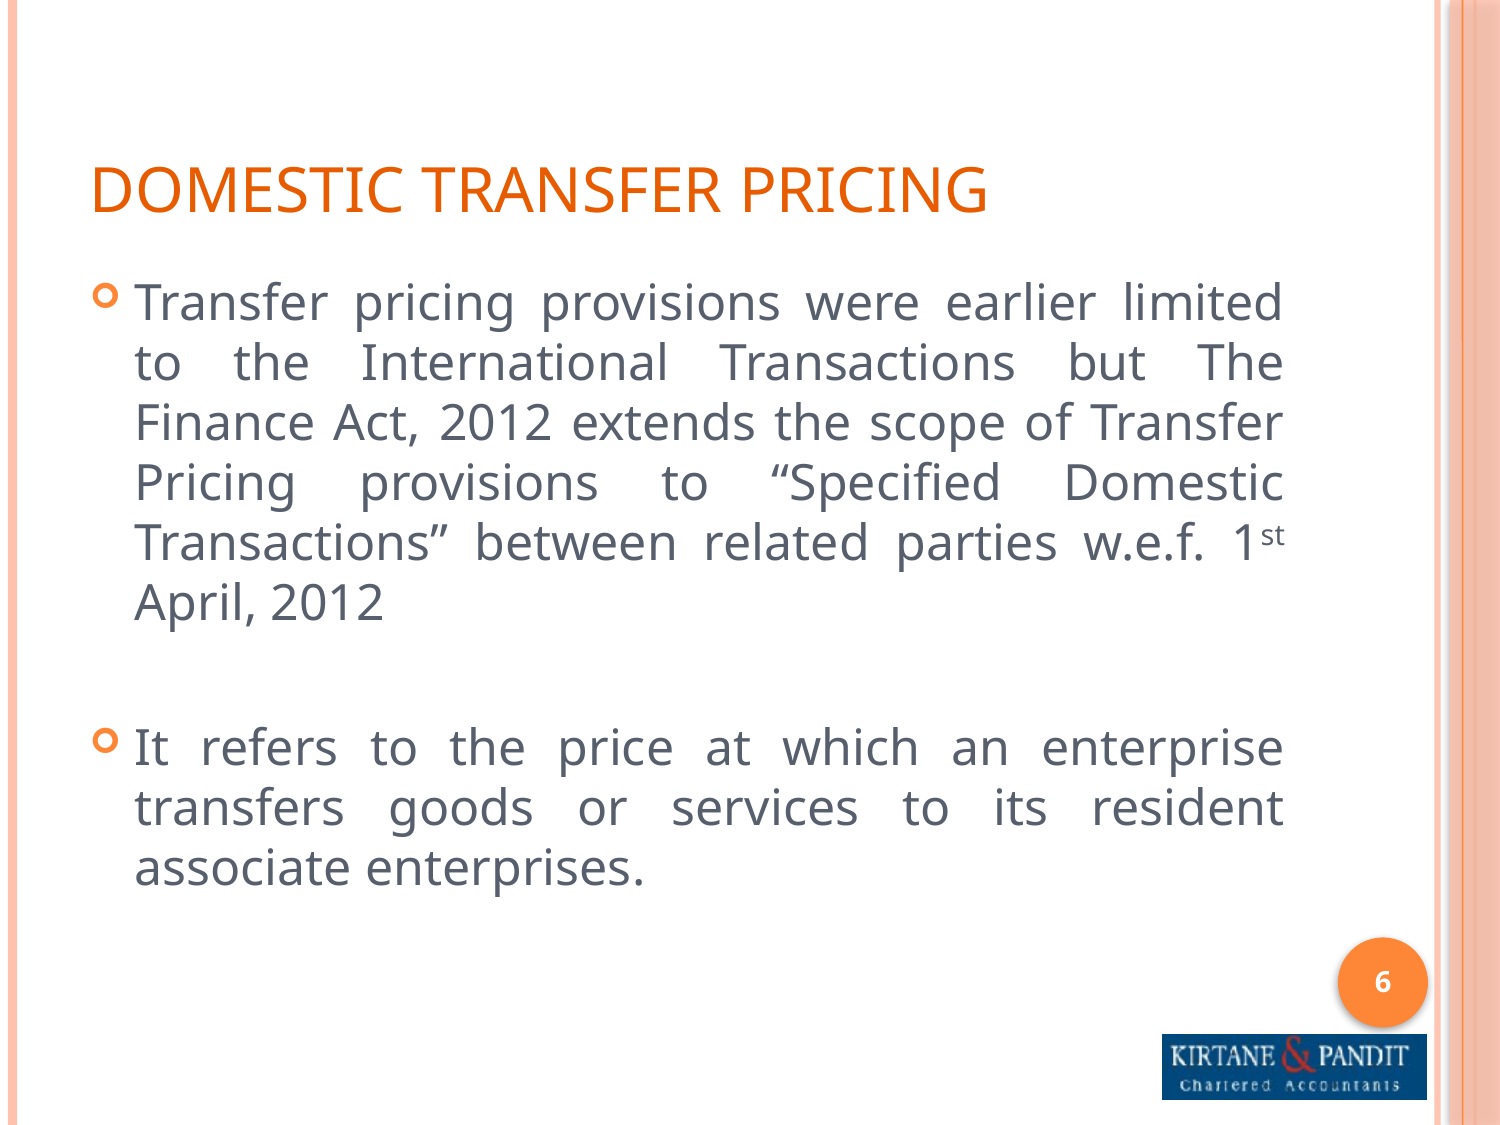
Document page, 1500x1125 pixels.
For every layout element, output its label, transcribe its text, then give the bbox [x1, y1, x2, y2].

title Domestic Transfer Pricing [75, 45, 1300, 233]
list Transfer pricing provisions were earlier limited to the International Transactions but The Finance Act, 2012 extends the scope of Transfer Pricing provisions to “Specified Domestic Transactions” between related parties w.e.f. 1st April, 2012 It refers to the price at which an enterprise transfers goods or services to its resident associate enterprises. [75, 262, 1300, 1062]
footer [1149, 1012, 1425, 1098]
picture [1162, 1034, 1427, 1100]
slide_number 6 [1333, 940, 1434, 1027]
